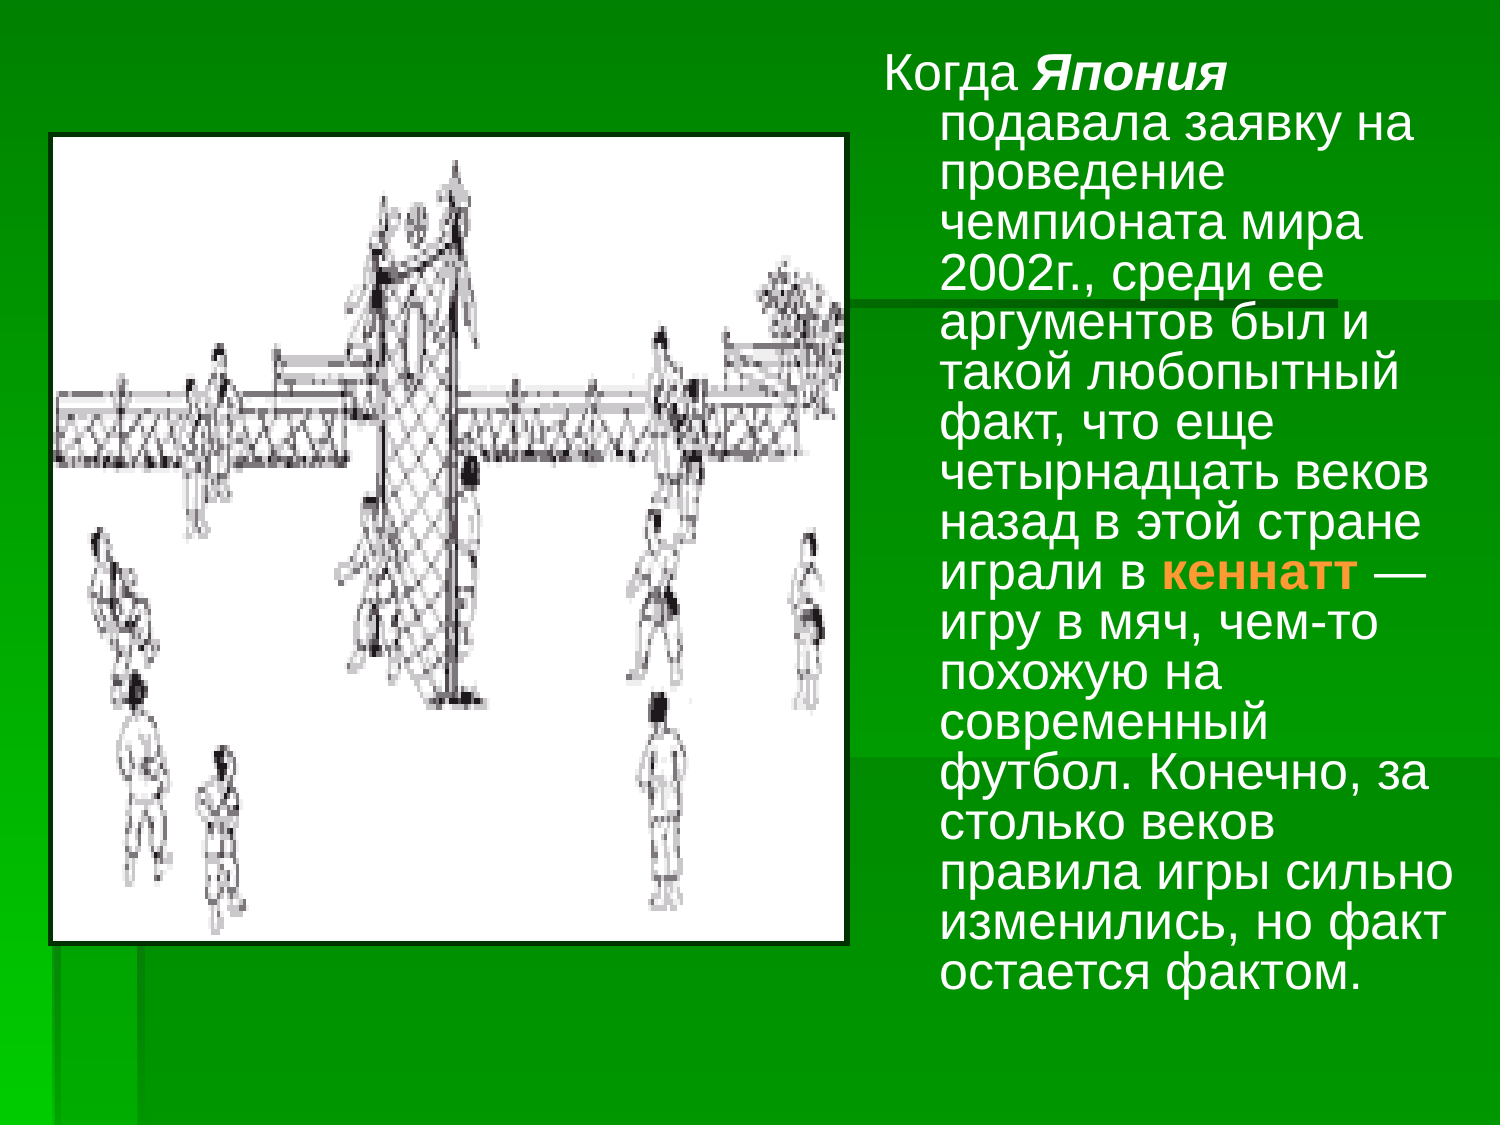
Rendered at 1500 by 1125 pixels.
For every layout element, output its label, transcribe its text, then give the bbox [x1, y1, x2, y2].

picture [52, 136, 845, 941]
list Когда Япония подавала заявку на проведение чемпионата мира 2002г., среди ее аргументов был и такой любопытный факт, что еще четырнадцать веков назад в этой стране играли в кеннатт — игру в мяч, чем-то похожую на современный футбол. Конечно, за столько веков правила игры сильно изменились, но факт остается фактом. [867, 42, 1471, 1083]
